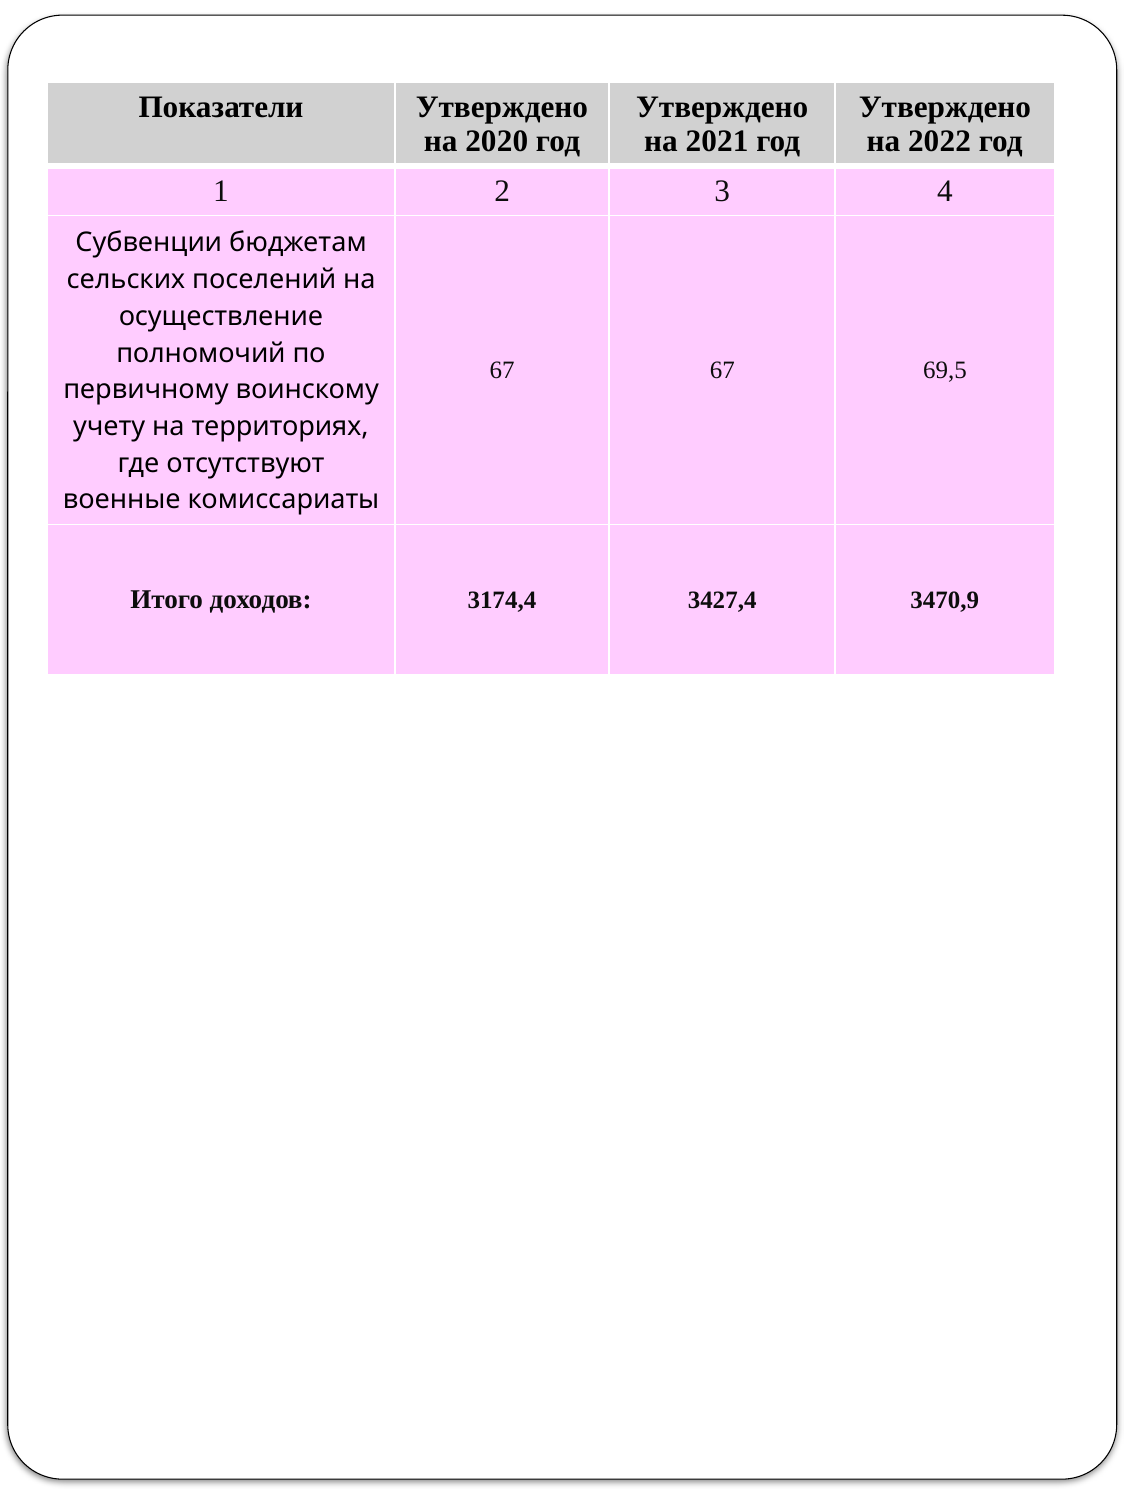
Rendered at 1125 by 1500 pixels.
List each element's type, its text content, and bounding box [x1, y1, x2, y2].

table_cell 1 [48, 169, 394, 215]
table_cell Итого доходов: [48, 525, 394, 674]
table_cell 67 [396, 216, 608, 524]
table_cell 69,5 [836, 216, 1054, 524]
table_header Утверждено на 2021 год [610, 83, 834, 163]
table_cell 4 [836, 169, 1054, 215]
table_header Утверждено на 2020 год [396, 83, 608, 163]
table_cell Субвенции бюджетам сельских поселений на осуществление полномочий по первичному воинскому учету на территориях, где отсутствуют военные комиссариаты [48, 216, 394, 524]
table_cell 3427,4 [610, 525, 834, 674]
table_cell 67 [610, 216, 834, 524]
table_header Утверждено на 2022 год [836, 83, 1054, 163]
table_cell 3174,4 [396, 525, 608, 674]
table_cell 3470,9 [836, 525, 1054, 674]
table_header Показатели [48, 83, 394, 163]
table_cell 2 [396, 169, 608, 215]
table_cell 3 [610, 169, 834, 215]
